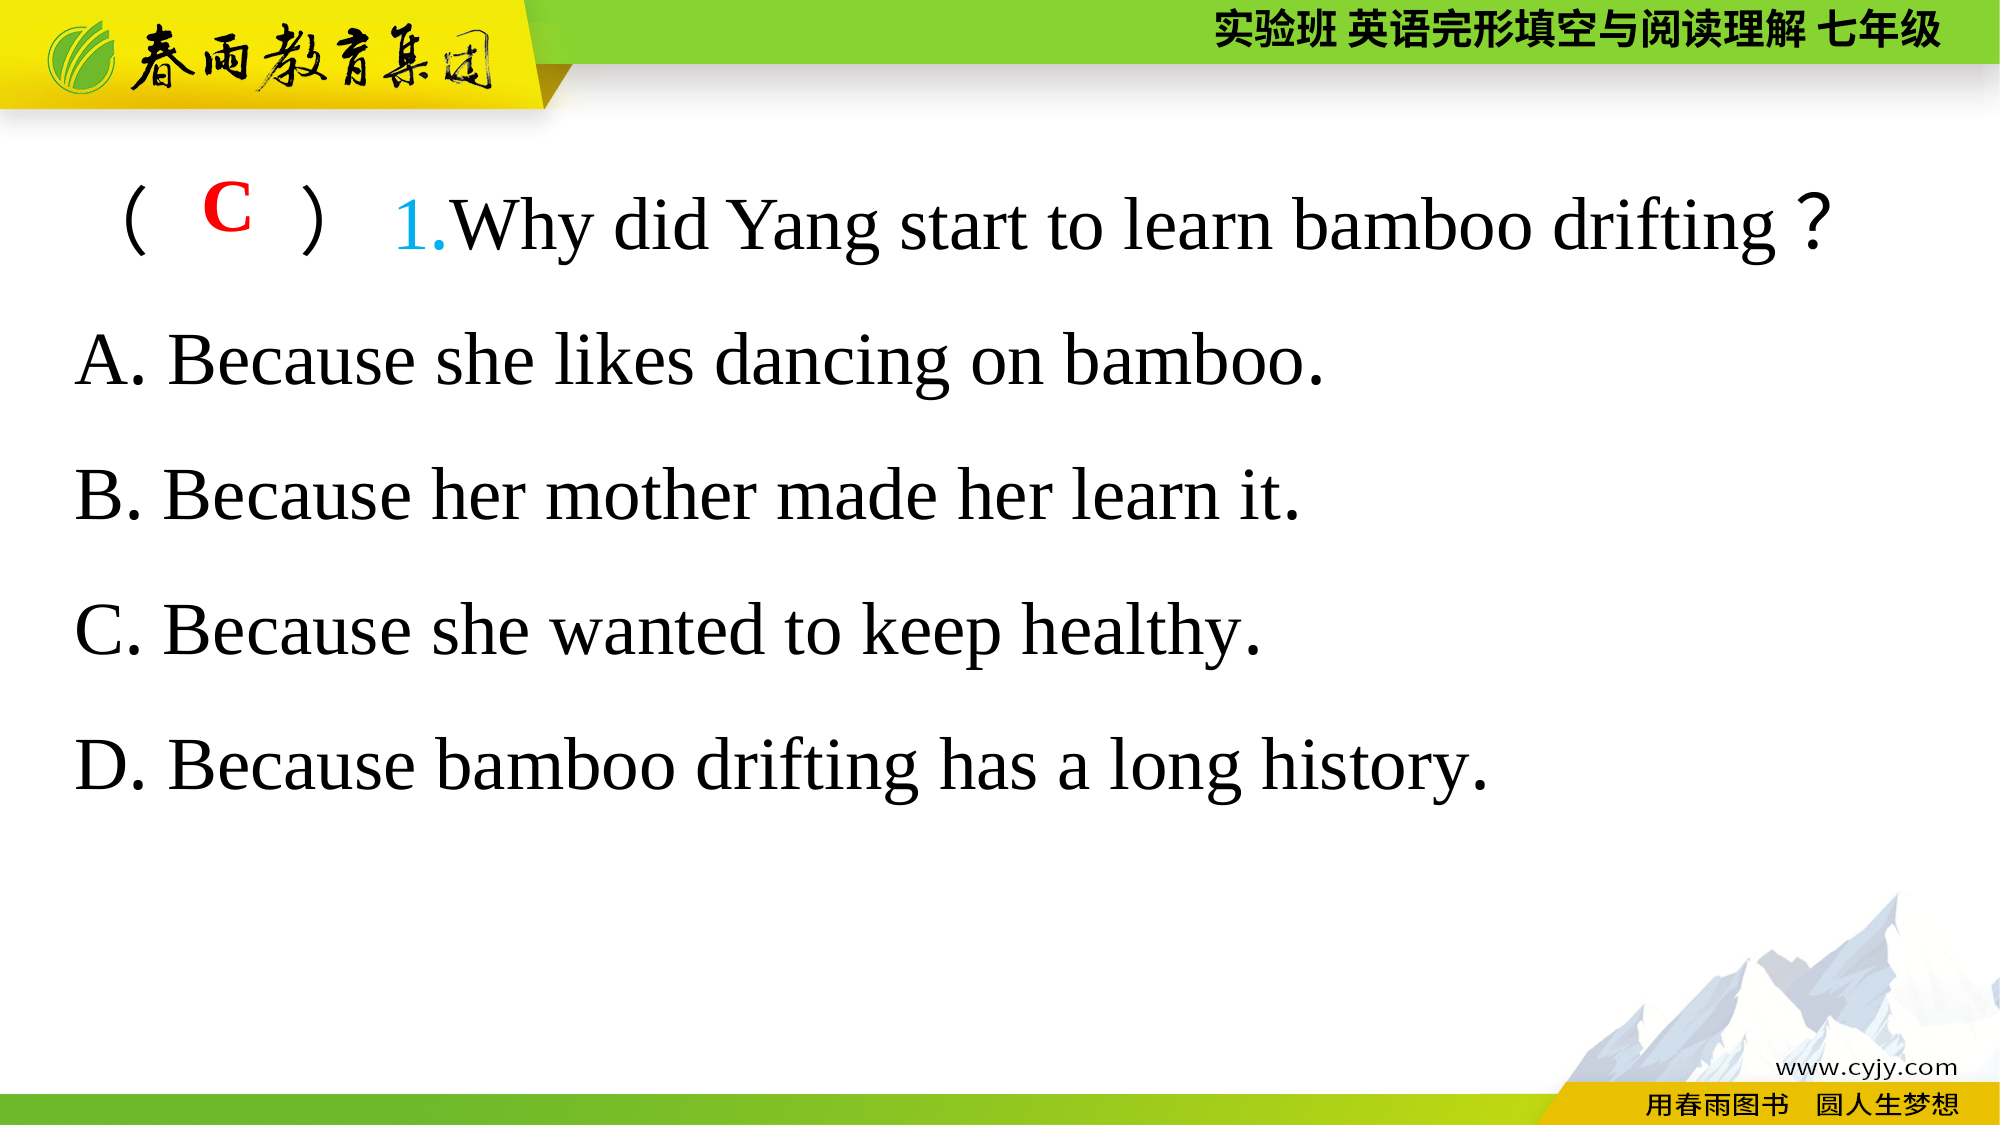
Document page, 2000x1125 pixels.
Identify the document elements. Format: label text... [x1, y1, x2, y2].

list （ ）1.Why did Yang start to learn bamboo drifting？ A. Because she likes dancing on bamboo. B. Because her mother made her learn it. C. Because she wanted to keep healthy. D. Because bamboo drifting has a long history. [59, 122, 1944, 820]
picture [0, 0, 2000, 1125]
text_box C [186, 148, 271, 254]
